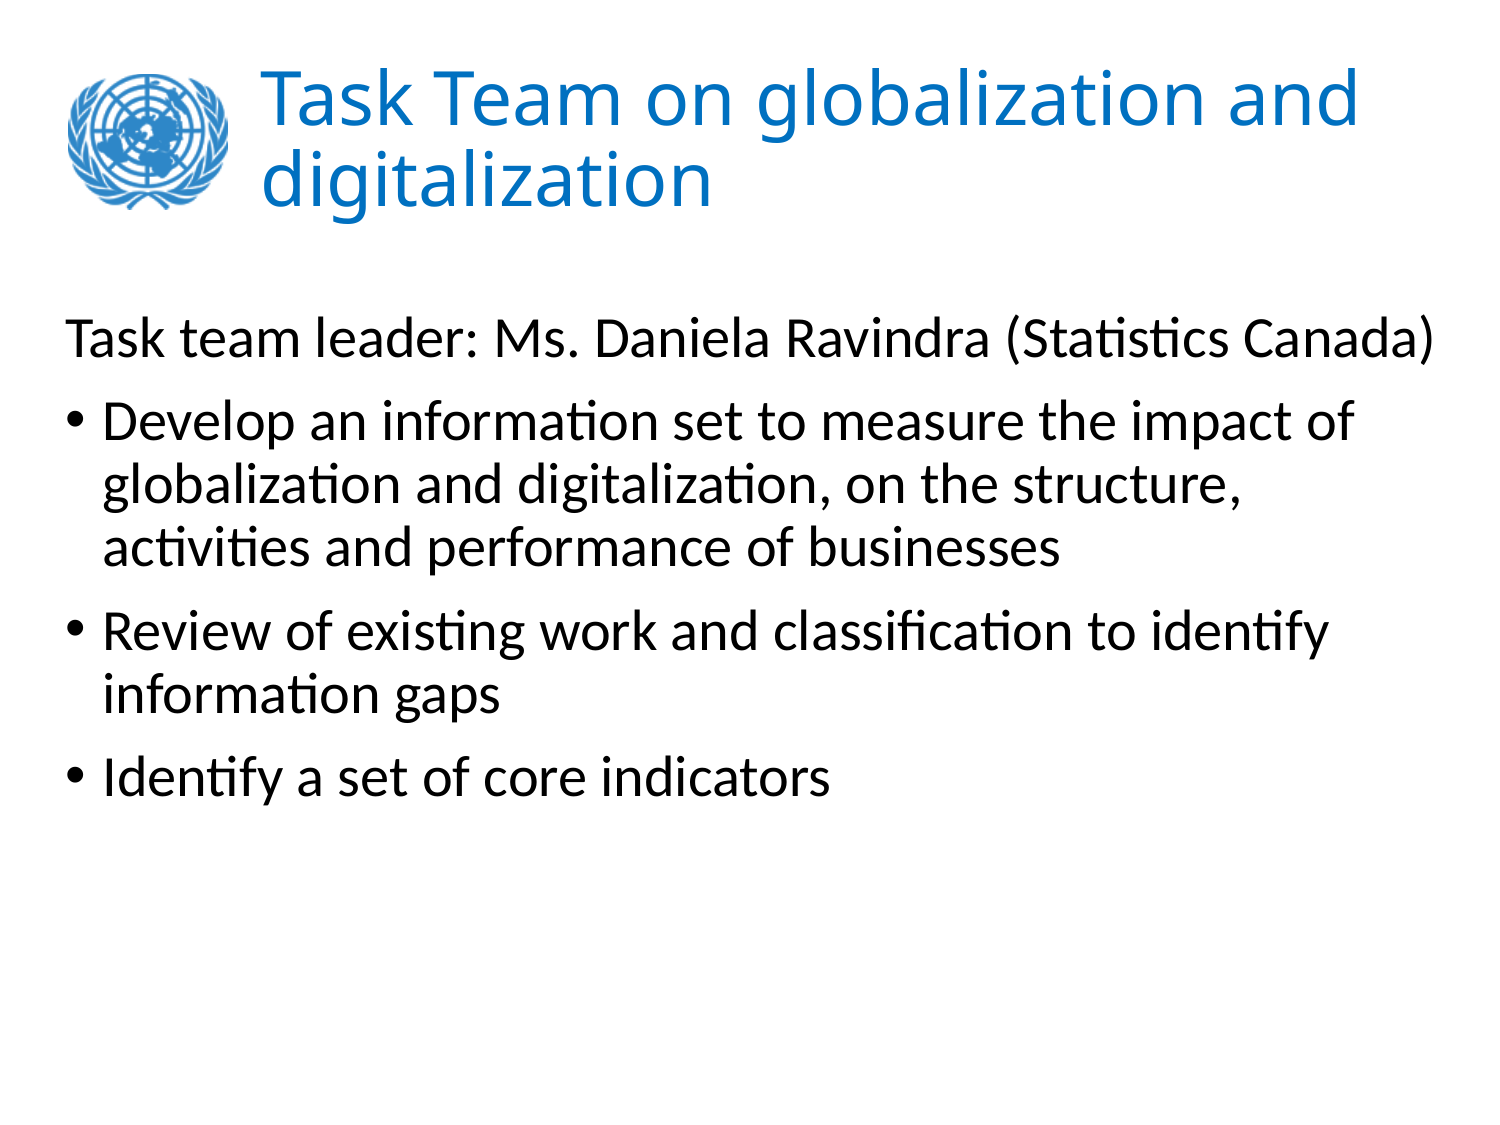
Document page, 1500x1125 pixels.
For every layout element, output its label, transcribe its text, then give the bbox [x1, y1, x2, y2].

title Task Team on globalization and digitalization [245, 74, 1500, 210]
picture [68, 74, 228, 210]
list Task team leader: Ms. Daniela Ravindra (Statistics Canada) Develop an information set to measure the impact of globalization and digitalization, on the structure, activities and performance of businesses Review of existing work and classification to identify information gaps Identify a set of core indicators [50, 299, 1458, 1051]
